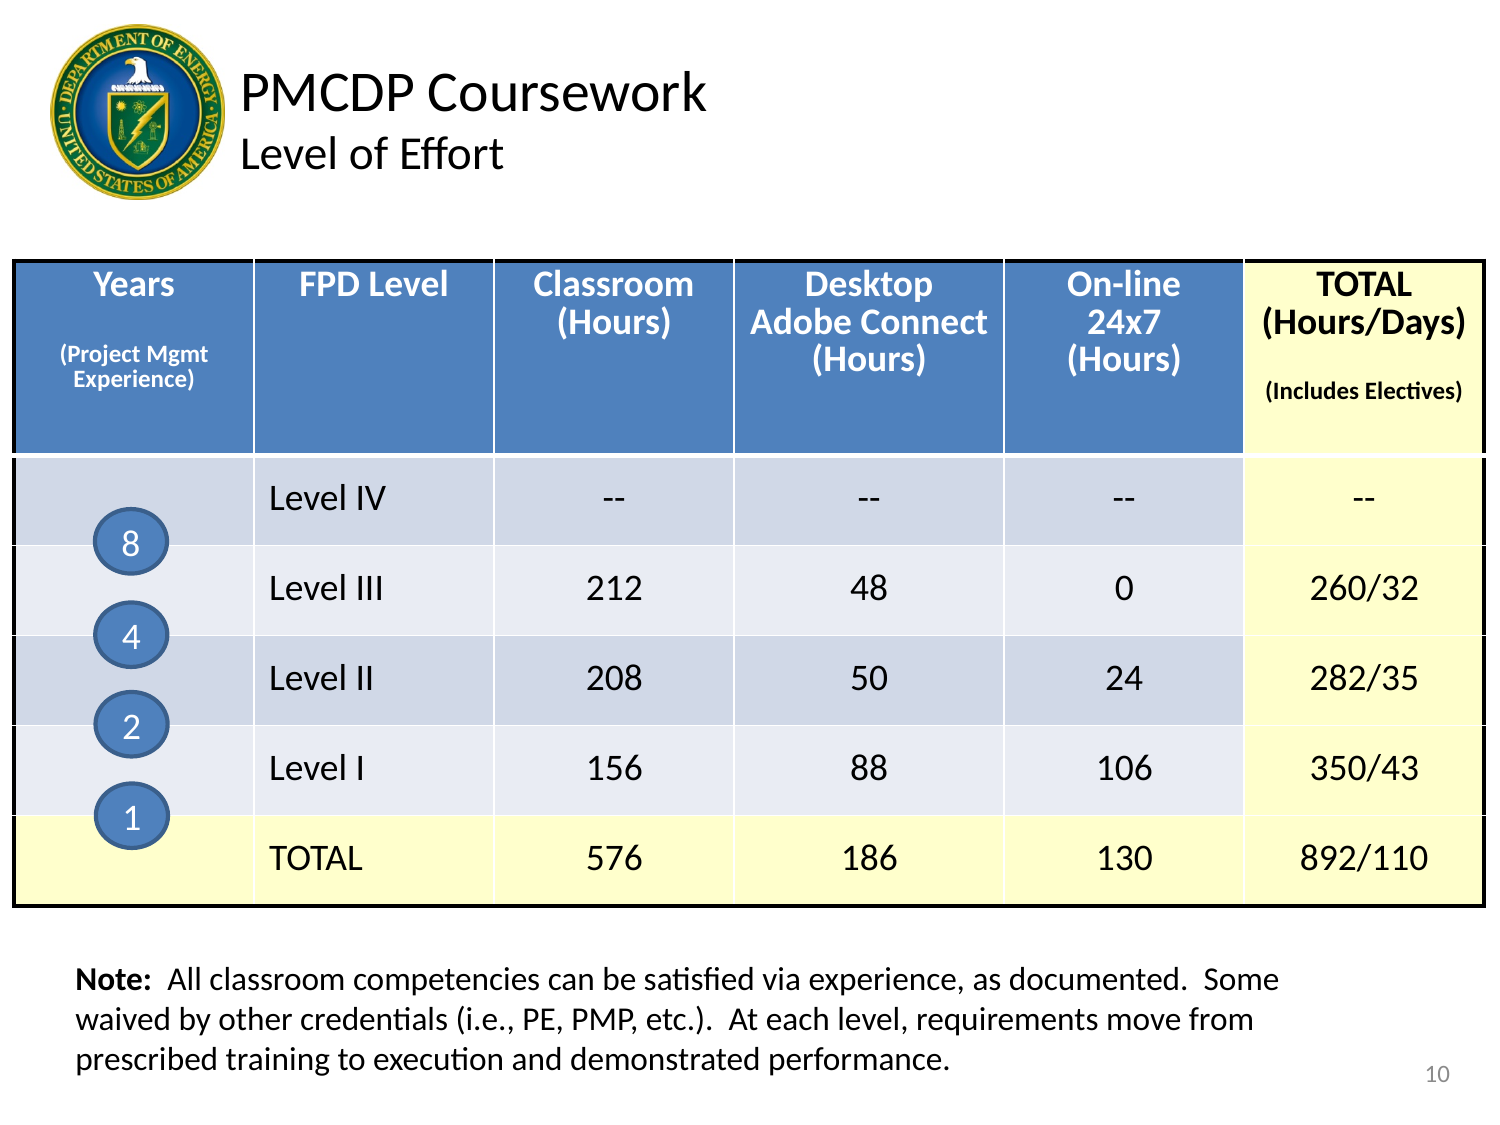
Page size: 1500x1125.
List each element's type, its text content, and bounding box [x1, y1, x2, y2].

table_cell 0 [1005, 546, 1243, 635]
table_cell 892/110 [1245, 816, 1482, 904]
table_cell 576 [495, 816, 733, 904]
table_cell 212 [495, 546, 733, 635]
picture [50, 24, 225, 200]
table_cell 260/32 [1245, 546, 1482, 635]
table_cell 186 [735, 816, 1003, 904]
table_cell Level I [255, 726, 493, 815]
table_cell 106 [1005, 726, 1243, 815]
table_cell 350/43 [1245, 726, 1482, 815]
slide_number 10 [1115, 1042, 1466, 1103]
table_header TOTAL (Hours/Days) (Includes Electives) [1245, 263, 1482, 453]
table_cell -- [1245, 458, 1482, 545]
text_box 2 [93, 689, 170, 759]
table_cell 130 [1005, 816, 1243, 904]
table_header Desktop Adobe Connect (Hours) [735, 263, 1003, 453]
text_box 4 [93, 600, 170, 670]
table_cell Level III [255, 546, 493, 635]
table_cell [16, 546, 253, 635]
title PMCDP Coursework Level of Effort [225, 45, 1425, 188]
table_cell 24 [1005, 636, 1243, 725]
table_cell Level IV [255, 458, 493, 545]
table_cell -- [1005, 458, 1243, 545]
table_cell [16, 458, 253, 545]
table_cell 282/35 [1245, 636, 1482, 725]
table_header Years (Project Mgmt Experience) [16, 263, 253, 453]
table_cell Level II [255, 636, 493, 725]
table_cell [16, 726, 253, 815]
table_header FPD Level [255, 263, 493, 453]
text_box 8 [92, 506, 170, 576]
table_cell [16, 816, 253, 904]
table_cell 48 [735, 546, 1003, 635]
table_cell TOTAL [255, 816, 493, 904]
table_header Classroom (Hours) [495, 263, 733, 453]
table_cell 156 [495, 726, 733, 815]
table_header On-line 24x7 (Hours) [1005, 263, 1243, 453]
table_cell [16, 636, 253, 725]
text_box 1 [93, 781, 171, 851]
table_cell 50 [735, 636, 1003, 725]
table_cell 208 [495, 636, 733, 725]
table_cell -- [735, 458, 1003, 545]
table_cell 88 [735, 726, 1003, 815]
text_box Note: All classroom competencies can be satisfied via experience, as documented. Some waived by other credentials (i.e., PE, PMP, etc.). At each level, requirements move from prescribed training to execution and demonstrated performance. [60, 950, 1366, 1085]
table_cell -- [495, 458, 733, 545]
